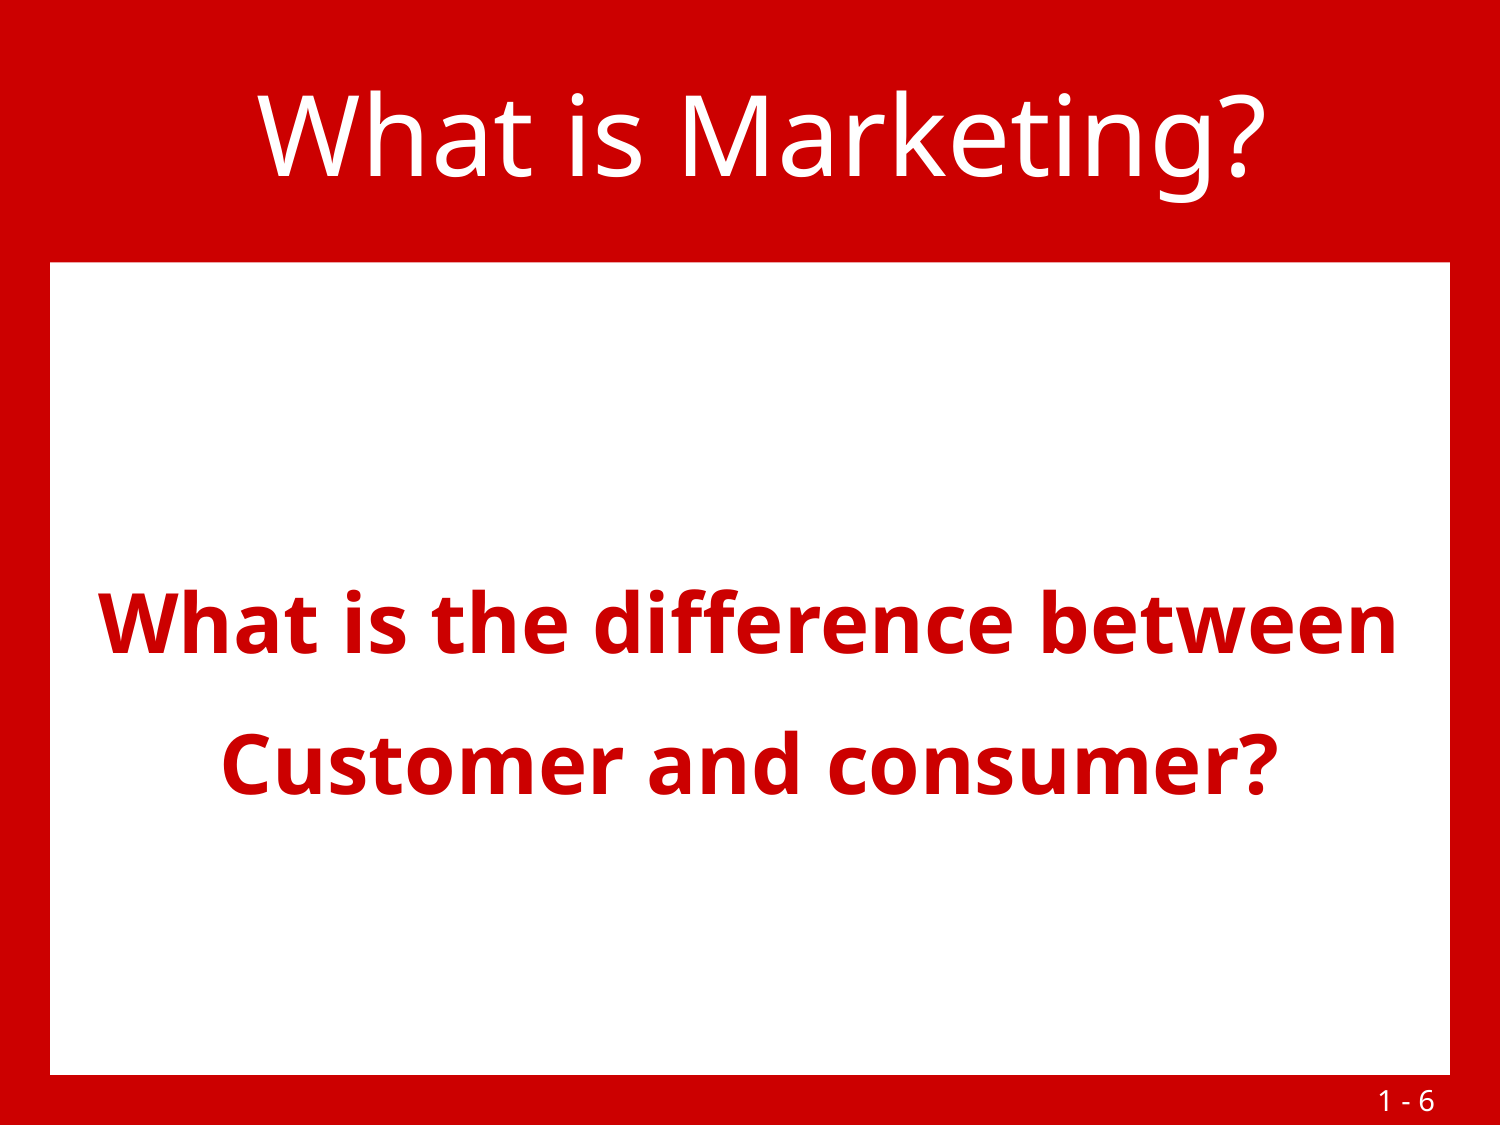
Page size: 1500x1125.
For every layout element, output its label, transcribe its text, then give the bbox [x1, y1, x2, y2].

slide_number 1 - 5 [1137, 1074, 1451, 1125]
text_box What is Marketing? [124, 37, 1400, 225]
text_box [50, 49, 1450, 263]
text_box What is the difference between Customer and consumer? [62, 562, 1438, 819]
